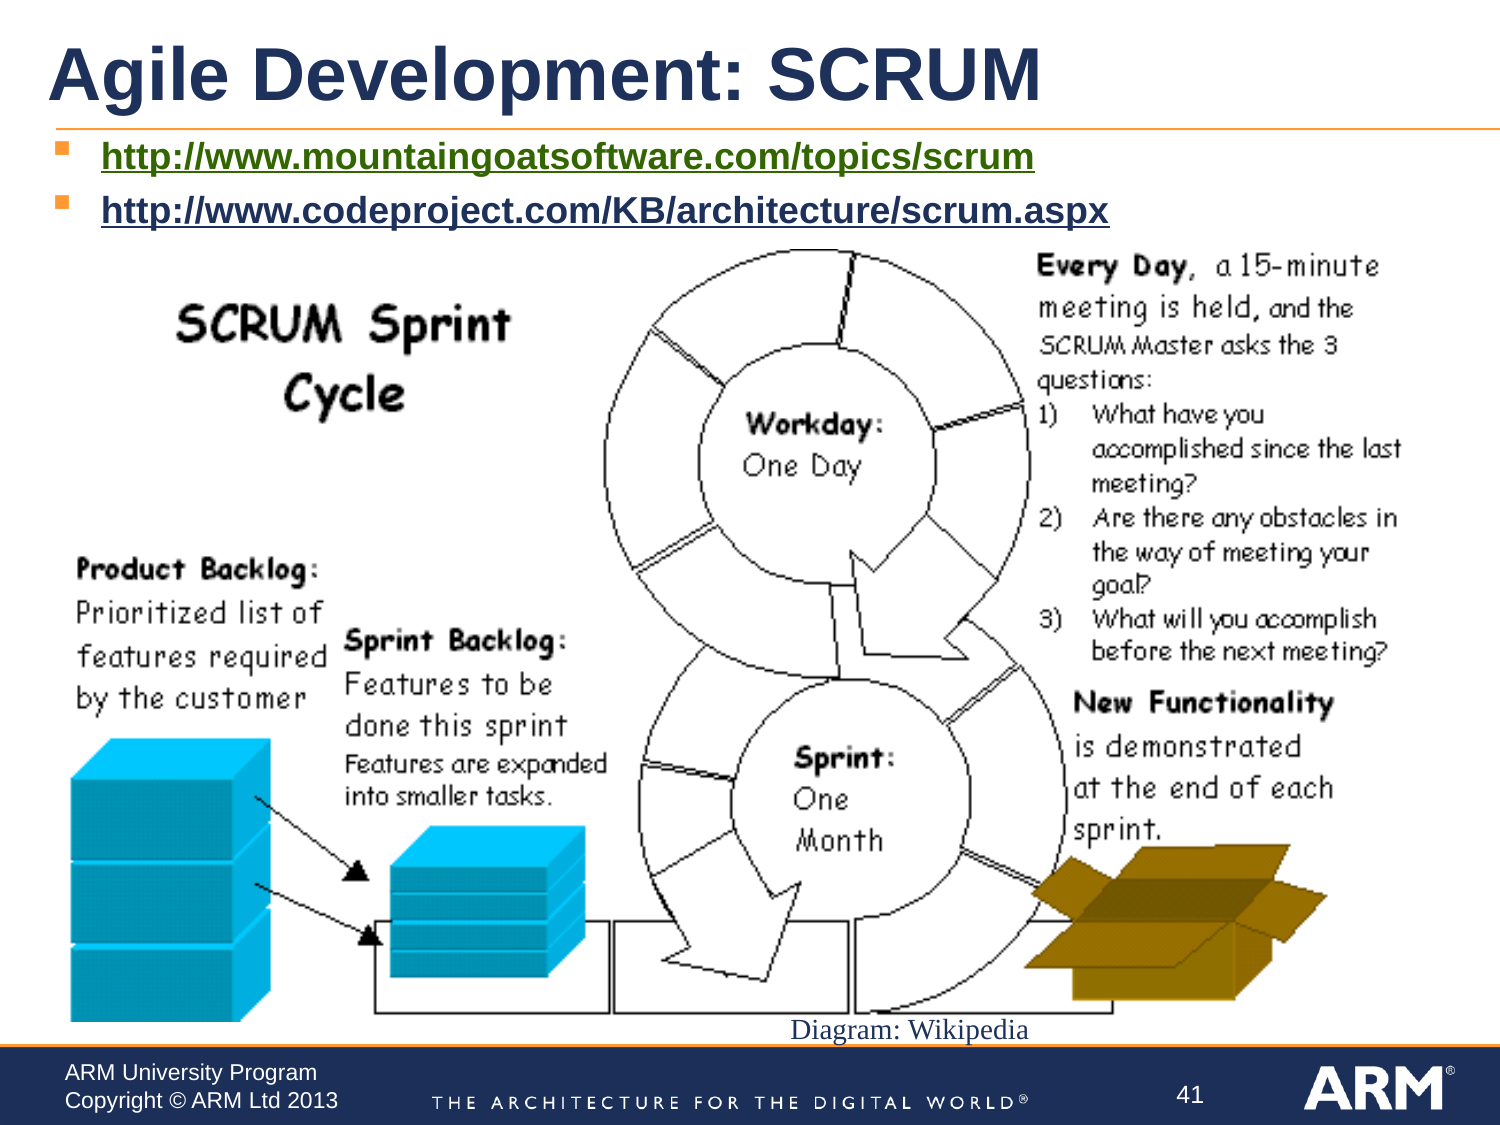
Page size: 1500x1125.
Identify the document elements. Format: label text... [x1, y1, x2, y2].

picture [37, 249, 1414, 1022]
text_box Diagram: Wikipedia [775, 1030, 1045, 1053]
picture [0, 1048, 1500, 1125]
title Agile Development: SCRUM [34, 1, 1500, 141]
list http://www.mountaingoatsoftware.com/topics/scrum http://www.codeproject.com/KB/architecture/scrum.aspx [38, 124, 1500, 1015]
